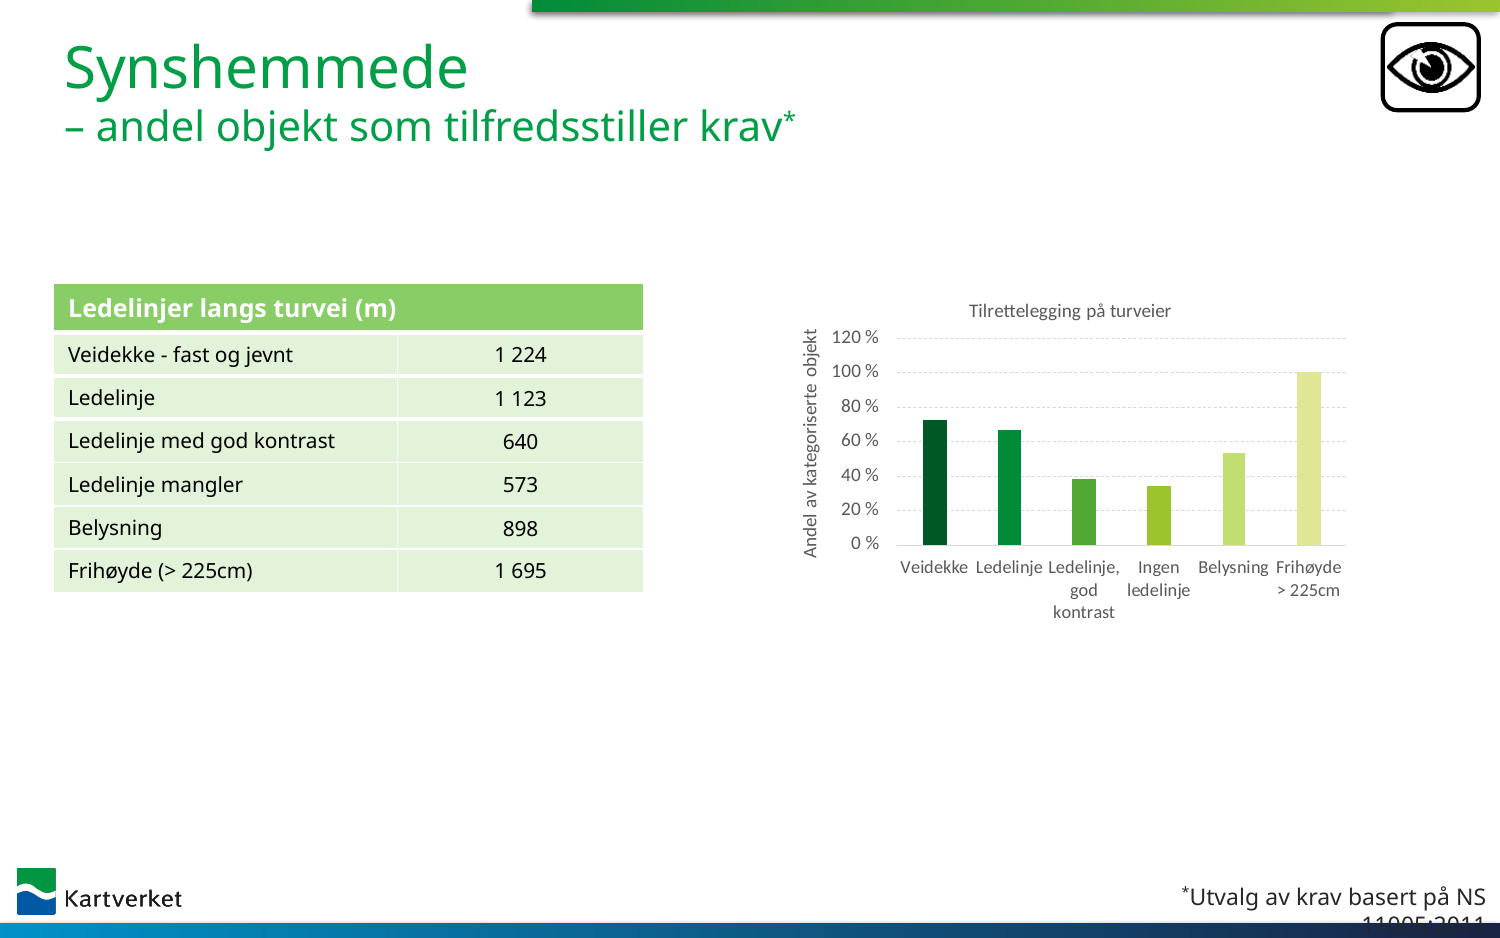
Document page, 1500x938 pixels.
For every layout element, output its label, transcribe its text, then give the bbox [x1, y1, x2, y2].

text_box Synshemmede – andel objekt som tilfredsstiller krav* [49, 24, 1431, 158]
table_cell 640 [398, 421, 643, 462]
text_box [1382, 24, 1480, 111]
table_cell Frihøyde (> 225cm) [54, 550, 397, 592]
table_cell Ledelinje med god kontrast [54, 421, 397, 462]
table_cell Ledelinje [54, 378, 397, 417]
table_cell Belysning [54, 507, 397, 548]
picture [791, 291, 1349, 630]
table_cell 1 123 [398, 378, 643, 417]
table_cell Veidekke - fast og jevnt [54, 335, 397, 374]
text_box *Utvalg av krav basert på NS 11005:2011 [1068, 873, 1500, 938]
table_cell 573 [398, 463, 643, 505]
table_cell Ledelinje mangler [54, 463, 397, 505]
table_cell 1 224 [398, 335, 643, 374]
table_cell 1 695 [398, 550, 643, 592]
table_header Ledelinjer langs turvei (m) [54, 284, 643, 330]
table_cell 898 [398, 507, 643, 548]
